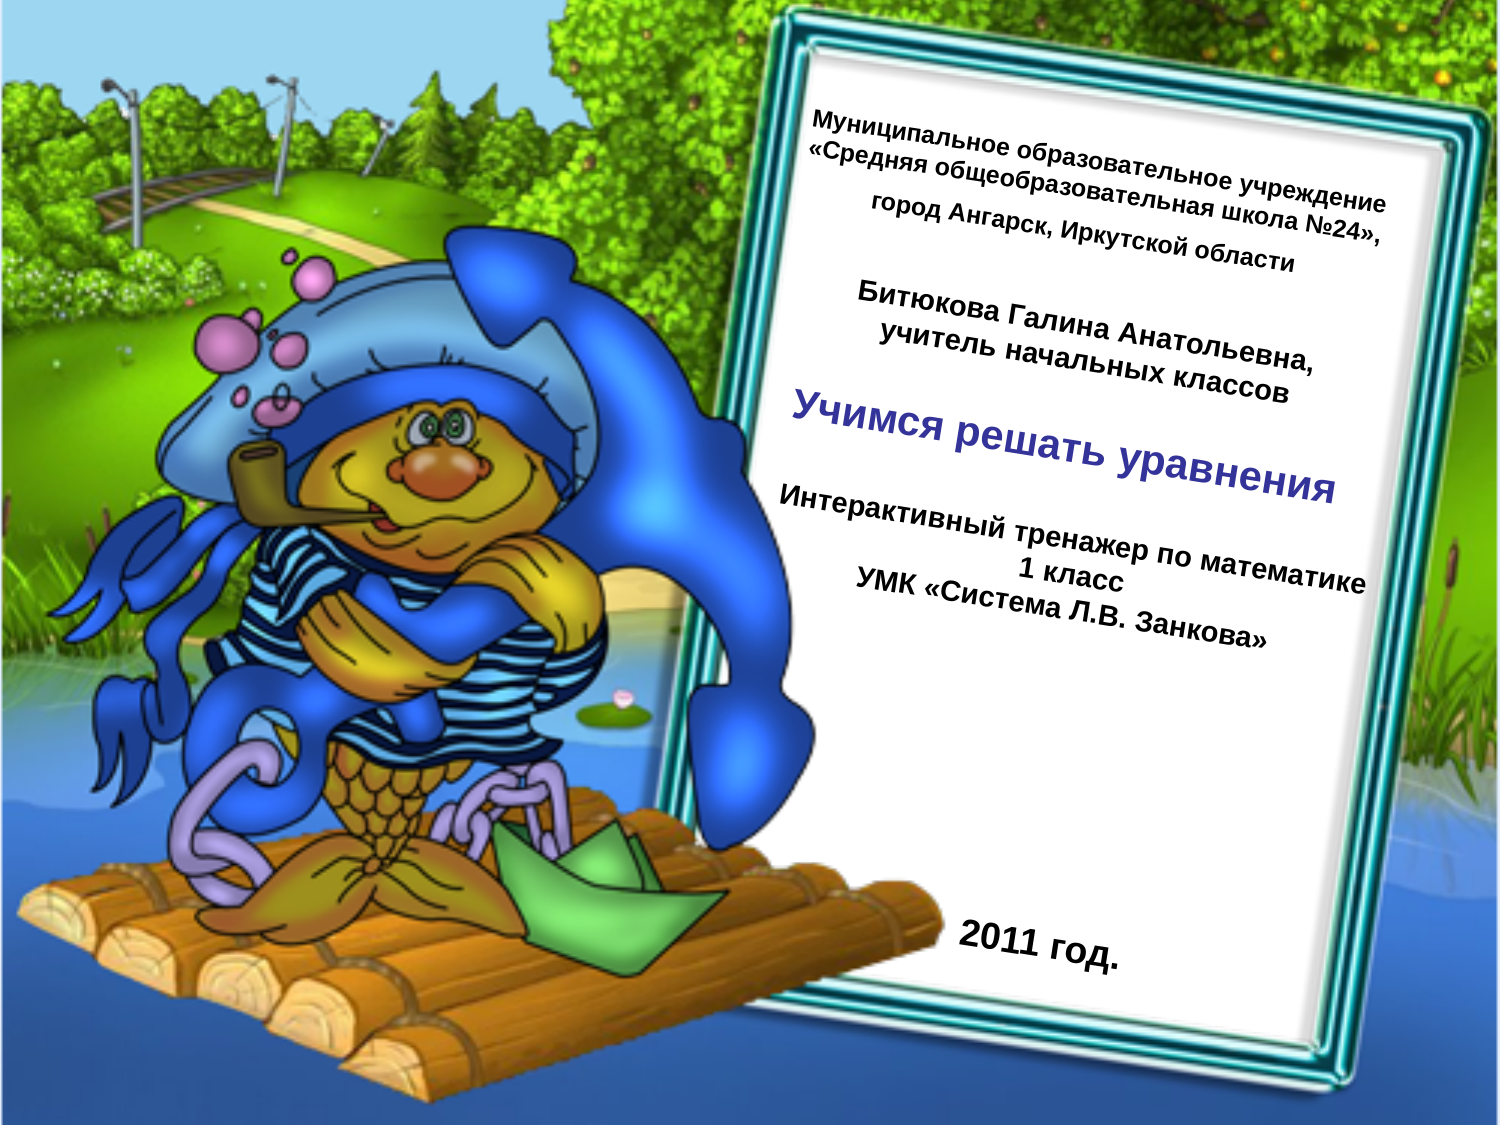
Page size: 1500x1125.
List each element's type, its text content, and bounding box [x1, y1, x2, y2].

text_box Учимся решать уравнения [773, 366, 1357, 523]
picture [0, 0, 1500, 1125]
text_box Муниципальное образовательное учреждение «Средняя общеобразовательная школа №24», город Ангарск, Иркутской области [621, 67, 1500, 320]
text_box Битюкова Галина Анатольевна, учитель начальных классов [834, 261, 1334, 424]
text_box 2011 год. [930, 897, 1145, 1032]
text_box [97, 5, 1438, 67]
text_box Интерактивный тренажер по математике 1 класс УМК «Система Л.В. Занкова» [739, 464, 1386, 750]
